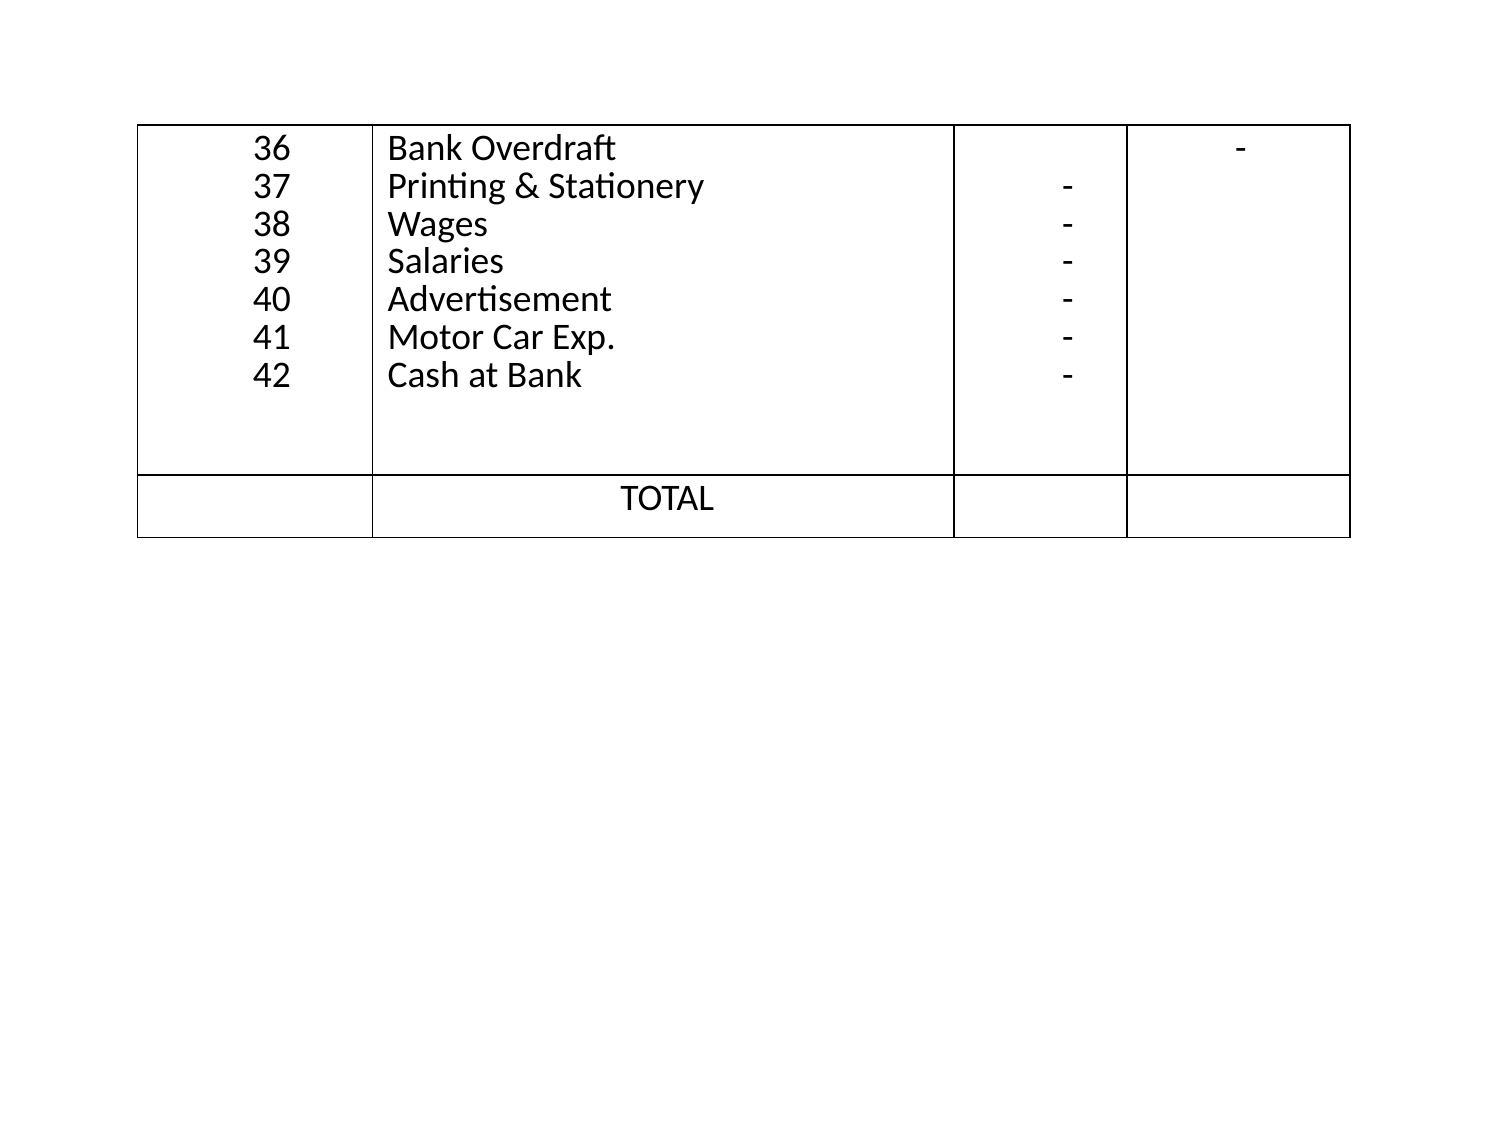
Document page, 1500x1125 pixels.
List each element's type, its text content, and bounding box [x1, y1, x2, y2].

table_cell [955, 476, 1126, 537]
table_header - [1128, 126, 1349, 474]
table_cell TOTAL [373, 476, 953, 537]
table_header Bank Overdraft Printing & Stationery Wages Salaries Advertisement Motor Car Exp. Cash at Bank [373, 126, 953, 474]
table_cell [138, 476, 372, 537]
table_header - - - - - - [955, 126, 1126, 474]
table_header 36 37 38 39 40 41 42 [138, 126, 372, 474]
table_cell [1128, 476, 1349, 537]
